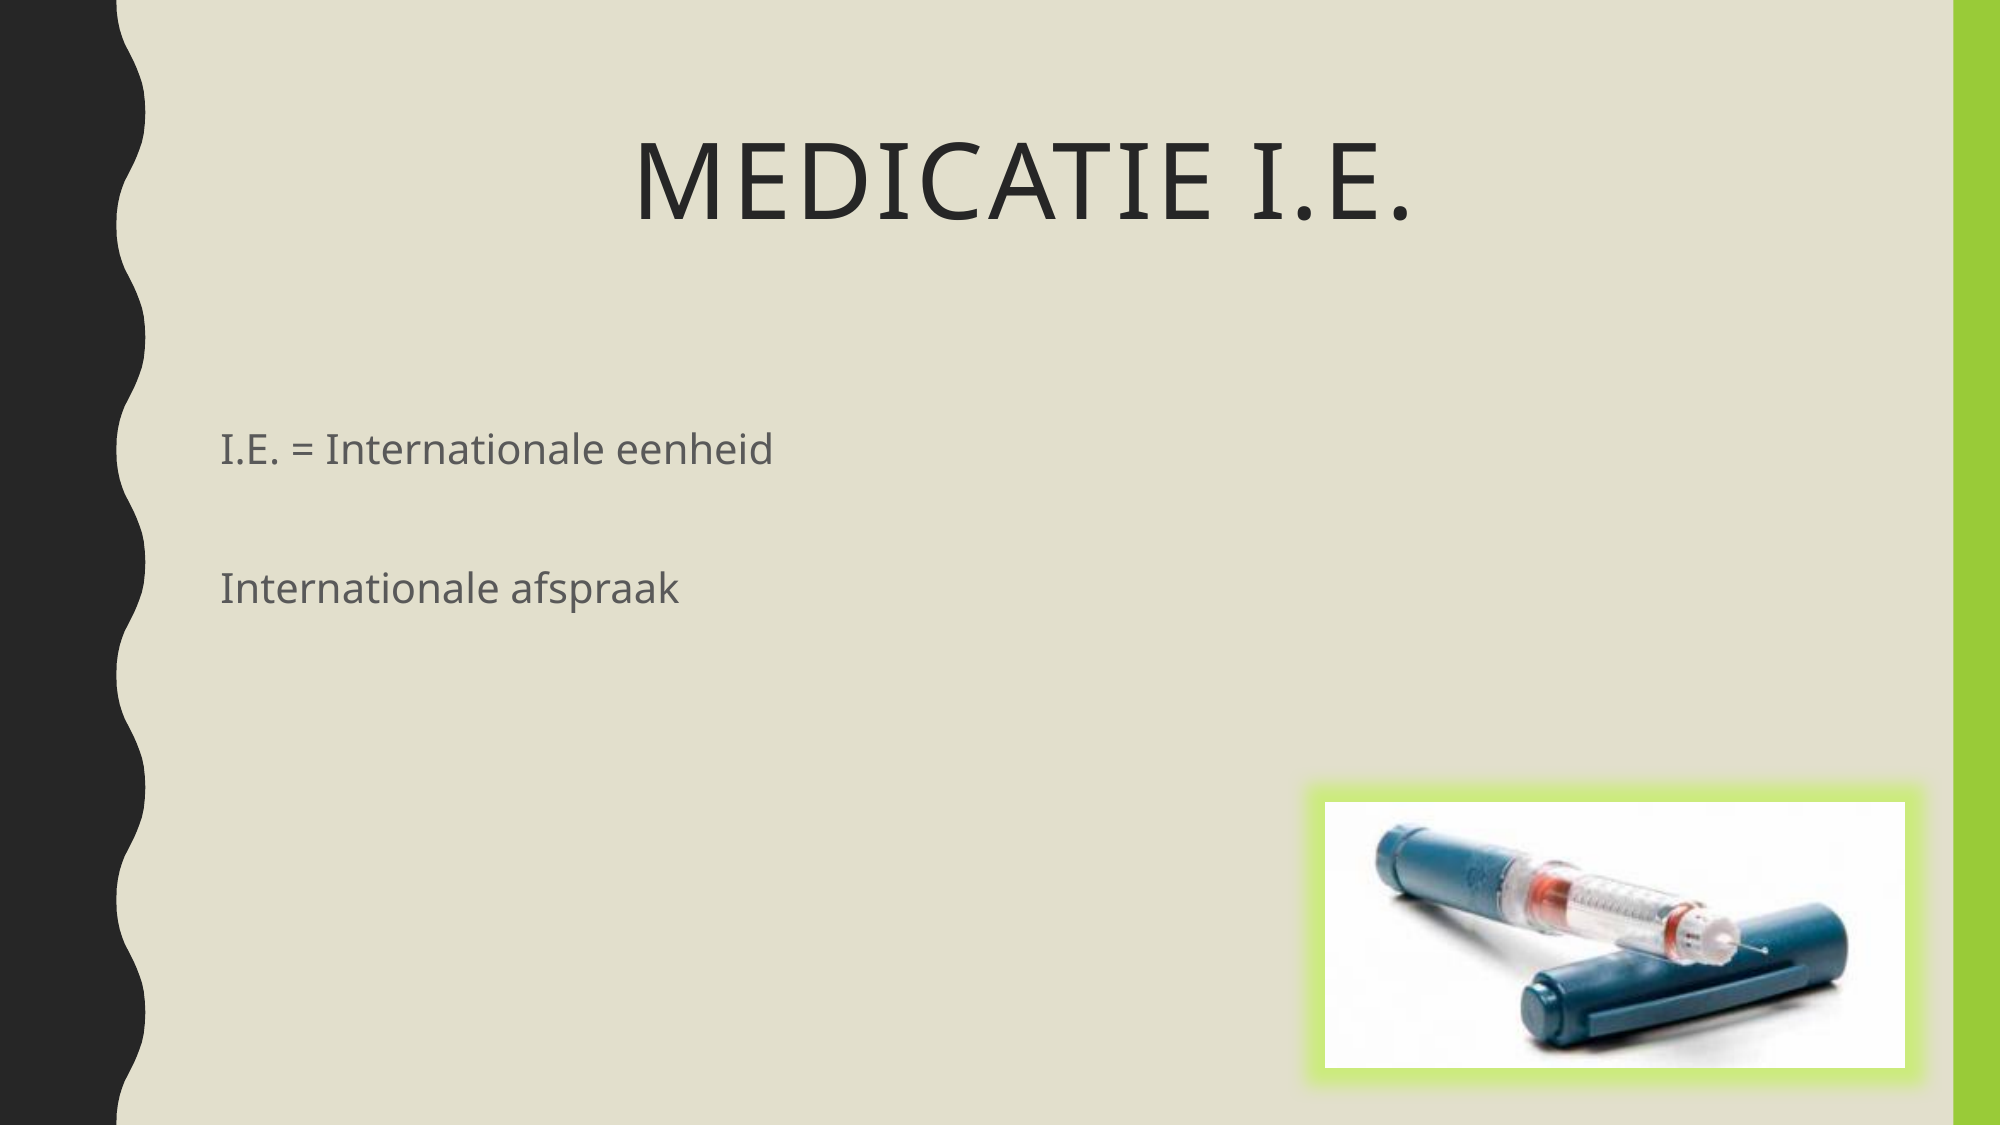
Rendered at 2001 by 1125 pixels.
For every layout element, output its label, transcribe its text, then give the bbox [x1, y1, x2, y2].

list I.E. = Internationale eenheid Internationale afspraak [205, 345, 1875, 935]
picture [1324, 802, 1905, 1068]
title Medicatie I.E. [205, 62, 1875, 308]
